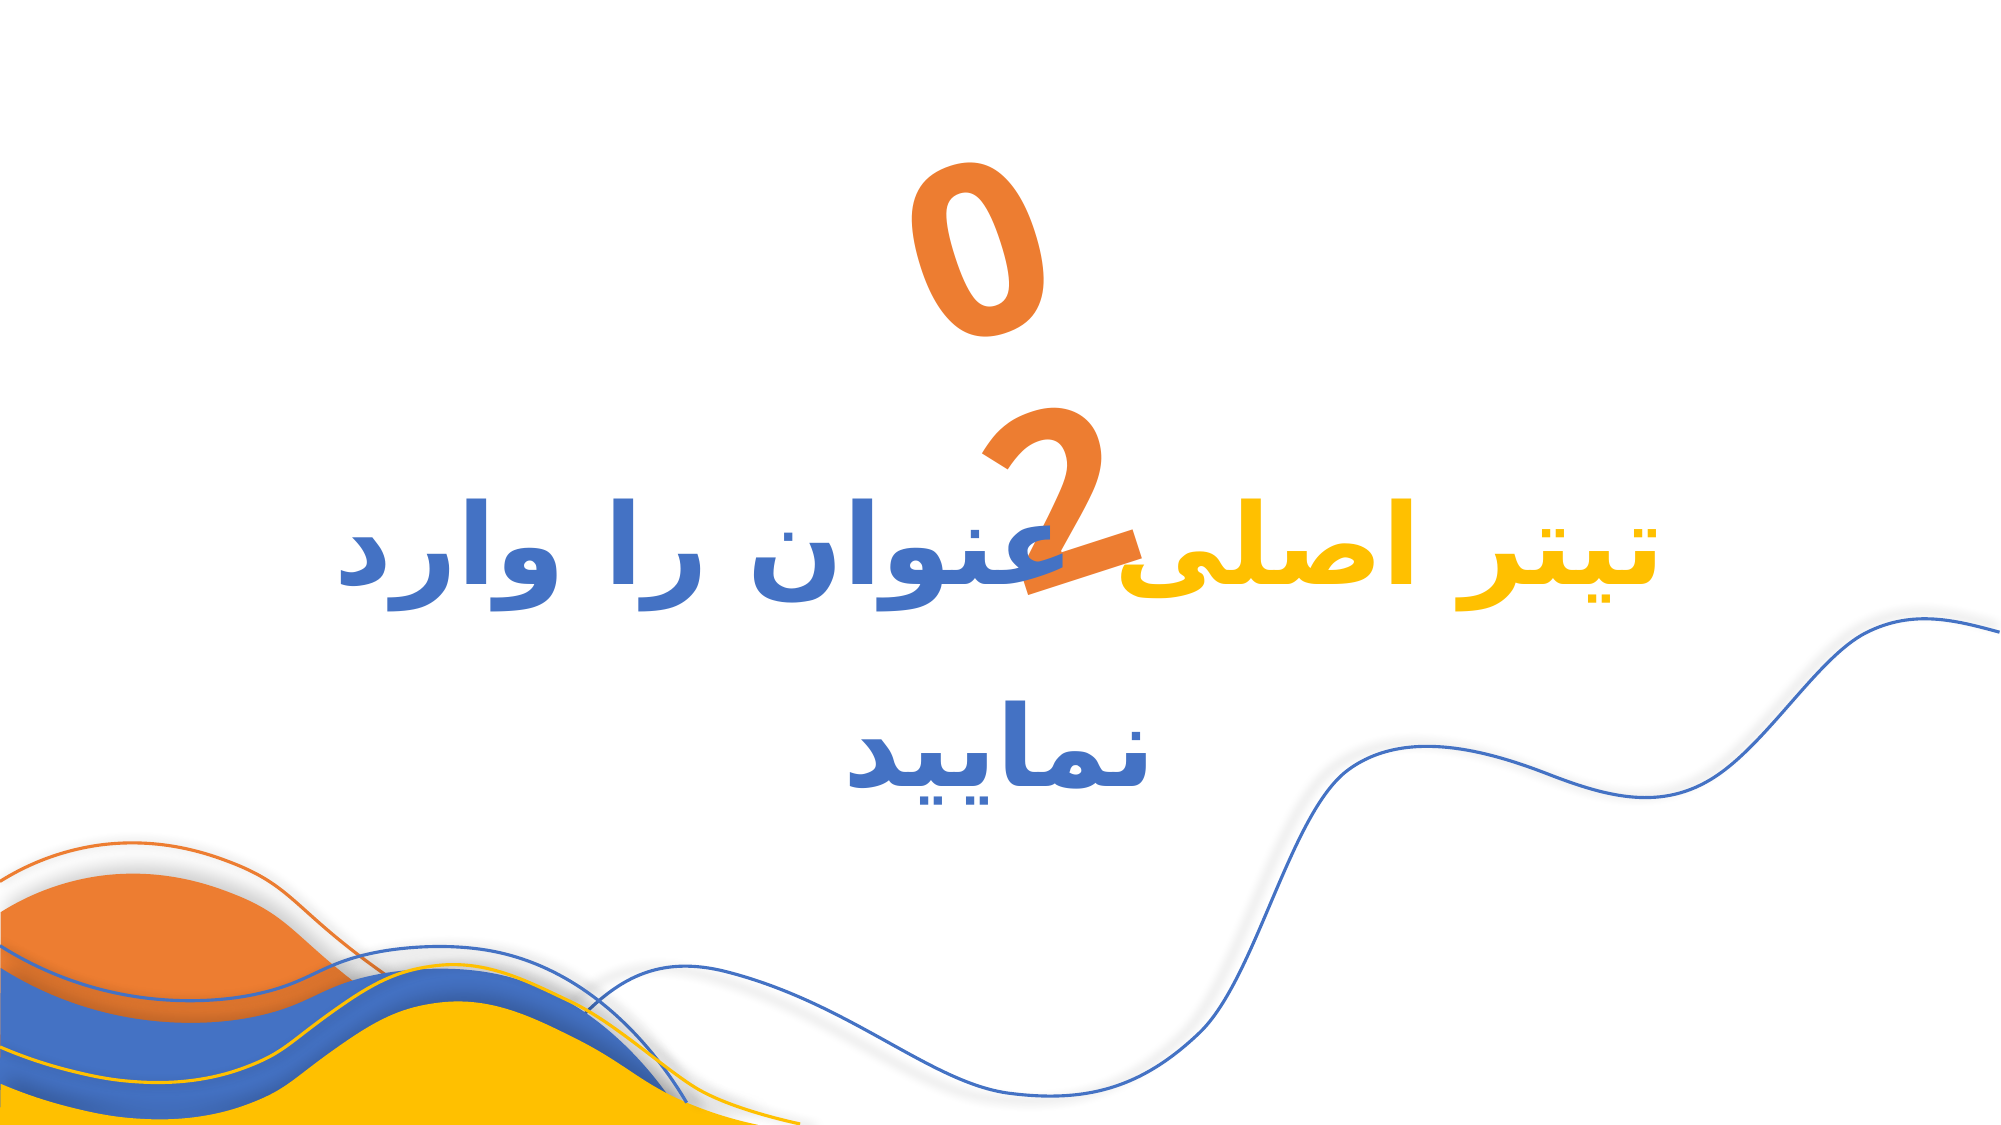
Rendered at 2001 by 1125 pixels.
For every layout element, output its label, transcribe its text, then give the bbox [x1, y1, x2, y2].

text_box تیتر اصلی عنوان را وارد نمایید [311, 397, 1688, 817]
text_box 02 [813, 76, 1092, 264]
